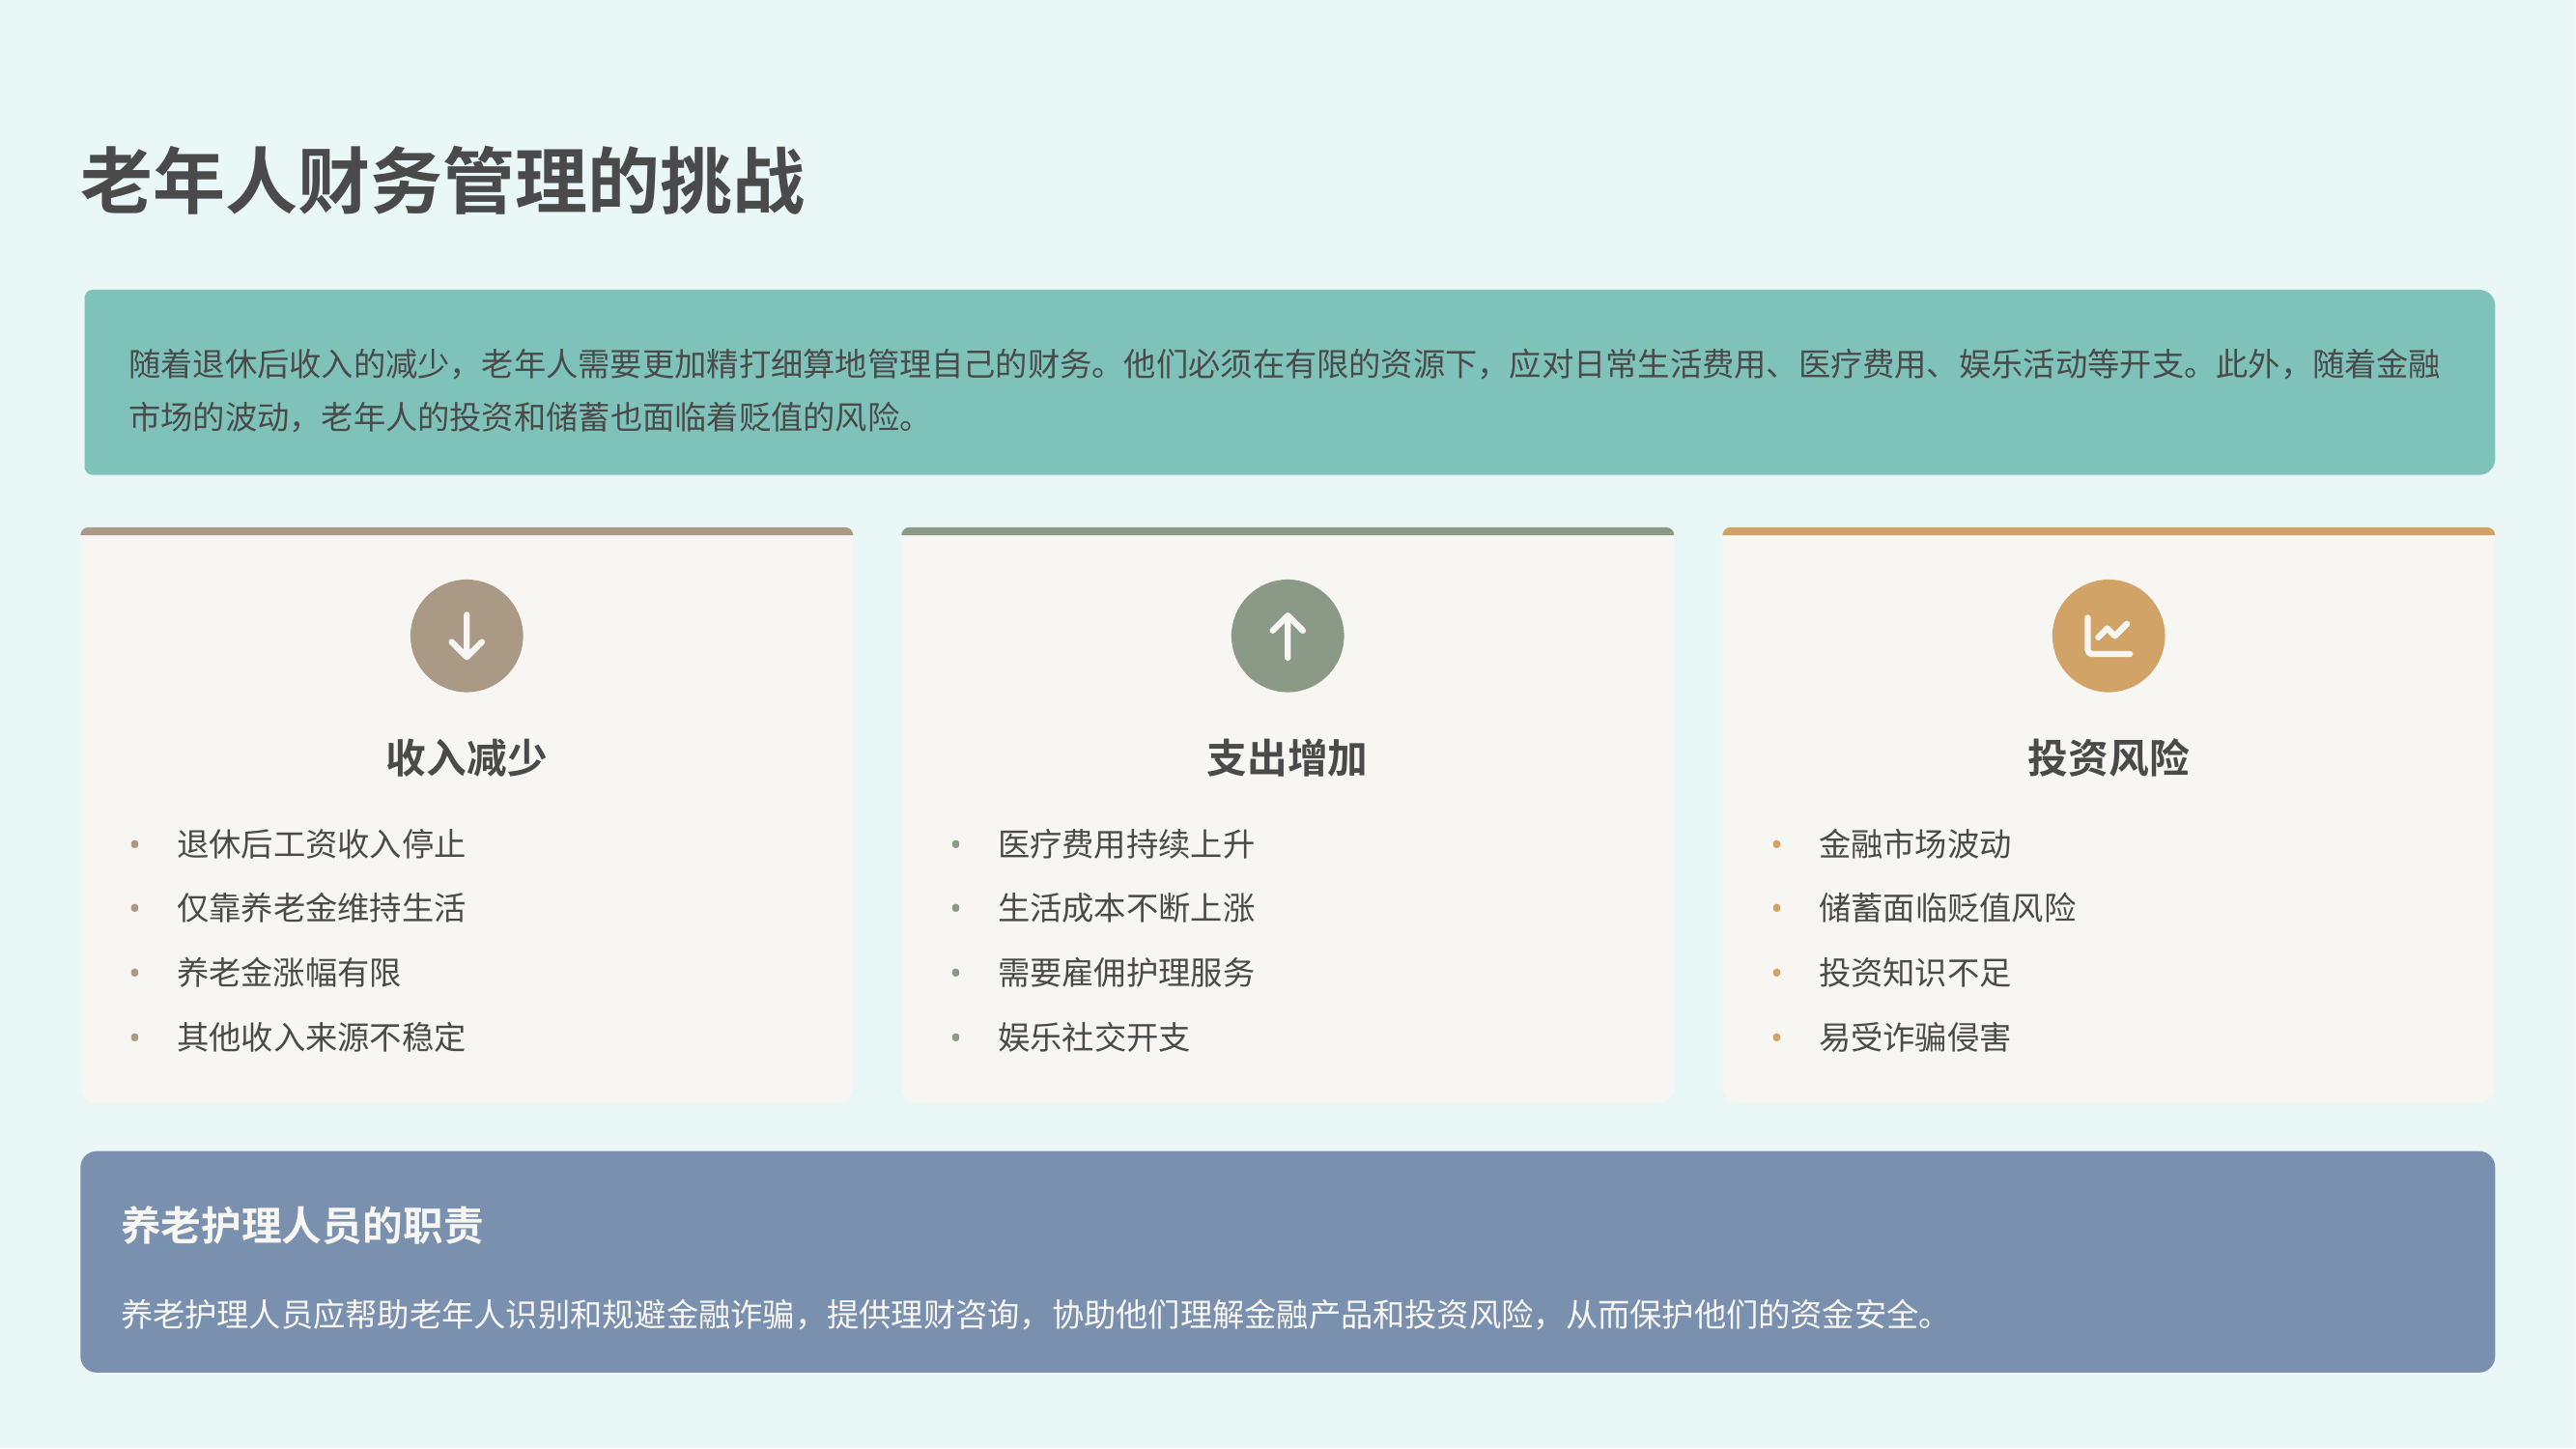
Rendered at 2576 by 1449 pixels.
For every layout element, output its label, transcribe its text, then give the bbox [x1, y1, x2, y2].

text_box • [949, 1006, 998, 1055]
text_box [1722, 526, 2496, 536]
text_box • [949, 942, 998, 990]
text_box [80, 1151, 2496, 1373]
text_box • [128, 1006, 177, 1055]
text_box [80, 536, 854, 1103]
text_box 需要雇佣护理服务 [998, 942, 1272, 990]
text_box [2052, 579, 2166, 693]
text_box • [1770, 942, 1819, 990]
text_box [901, 536, 1675, 1103]
text_box [901, 526, 1675, 536]
text_box [410, 579, 524, 693]
text_box • [128, 942, 177, 990]
text_box 养老护理人员的职责 [121, 1191, 2476, 1248]
text_box 随着退休后收入的减少，老年人需要更加精打细算地管理自己的财务。他们必须在有限的资源下，应对日常生活费用、医疗费用、娱乐活动等开支。此外，随着金融市场的波动，老年人的投资和储蓄也面临着贬值的风险。 [128, 329, 2472, 435]
text_box 储蓄面临贬值风险 [1819, 877, 2093, 926]
text_box 支出增加 [939, 724, 1636, 781]
text_box 其他收入来源不稳定 [177, 1006, 483, 1055]
text_box • [128, 877, 177, 926]
text_box 收入减少 [118, 724, 815, 781]
text_box • [1770, 1006, 1819, 1055]
text_box 娱乐社交开支 [998, 1006, 1207, 1055]
text_box 养老金涨幅有限 [177, 942, 419, 990]
text_box [2084, 614, 2134, 658]
text_box 投资风险 [1760, 724, 2457, 781]
text_box 仅靠养老金维持生活 [177, 877, 483, 926]
text_box • [949, 877, 998, 926]
text_box • [1770, 812, 1819, 862]
text_box 投资知识不足 [1819, 942, 2028, 990]
text_box [1269, 612, 1307, 662]
text_box 养老护理人员应帮助老年人识别和规避金融诈骗，提供理财咨询，协助他们理解金融产品和投资风险，从而保护他们的资金安全。 [120, 1280, 2472, 1333]
text_box • [1770, 877, 1819, 926]
text_box [84, 289, 2496, 475]
text_box 易受诈骗侵害 [1819, 1006, 2028, 1055]
text_box 医疗费用持续上升 [998, 812, 1272, 862]
text_box [1722, 536, 2496, 1103]
text_box • [128, 812, 177, 862]
text_box 金融市场波动 [1819, 812, 2028, 862]
text_box • [949, 812, 998, 862]
text_box [80, 526, 854, 536]
text_box 退休后工资收入停止 [177, 812, 483, 862]
picture [0, 0, 2576, 1449]
text_box [448, 611, 486, 661]
text_box 老年人财务管理的挑战 [80, 145, 2532, 226]
text_box 生活成本不断上涨 [998, 877, 1272, 926]
text_box [1231, 579, 1345, 693]
